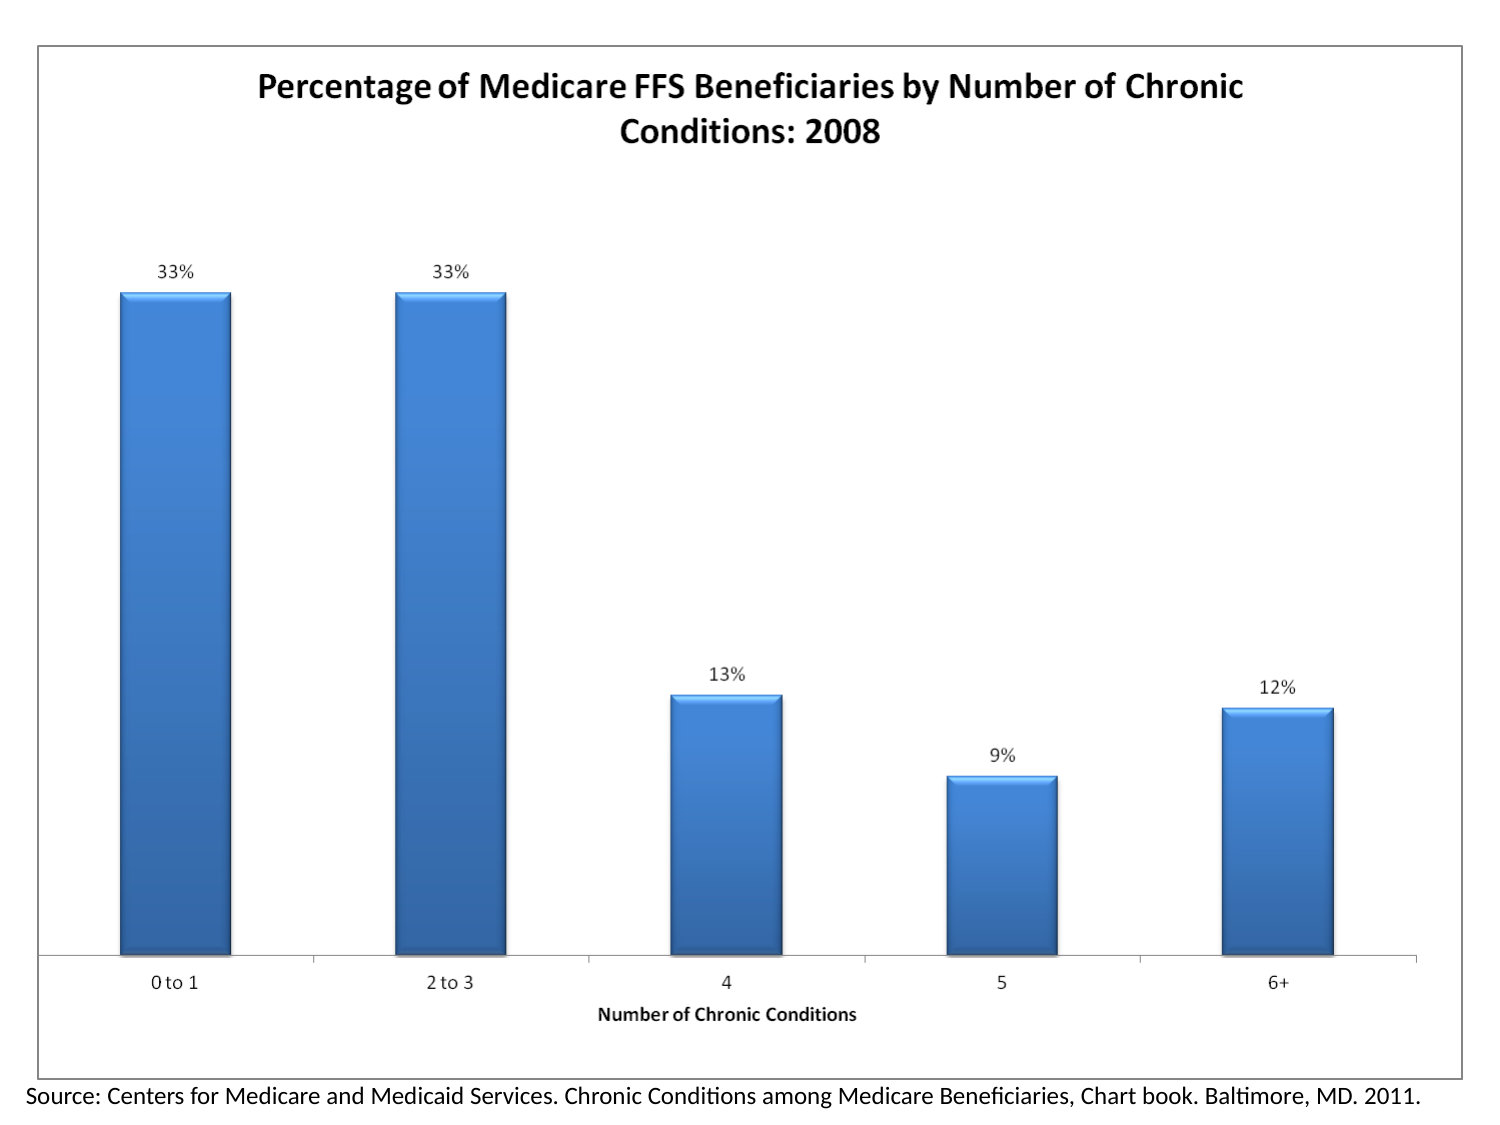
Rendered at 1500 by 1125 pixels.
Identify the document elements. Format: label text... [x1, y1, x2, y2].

text_box Source: Centers for Medicare and Medicaid Services. Chronic Conditions among Medicare Beneficiaries, Chart book. Baltimore, MD. 2011. [0, 1065, 1450, 1125]
picture [36, 44, 1464, 1082]
